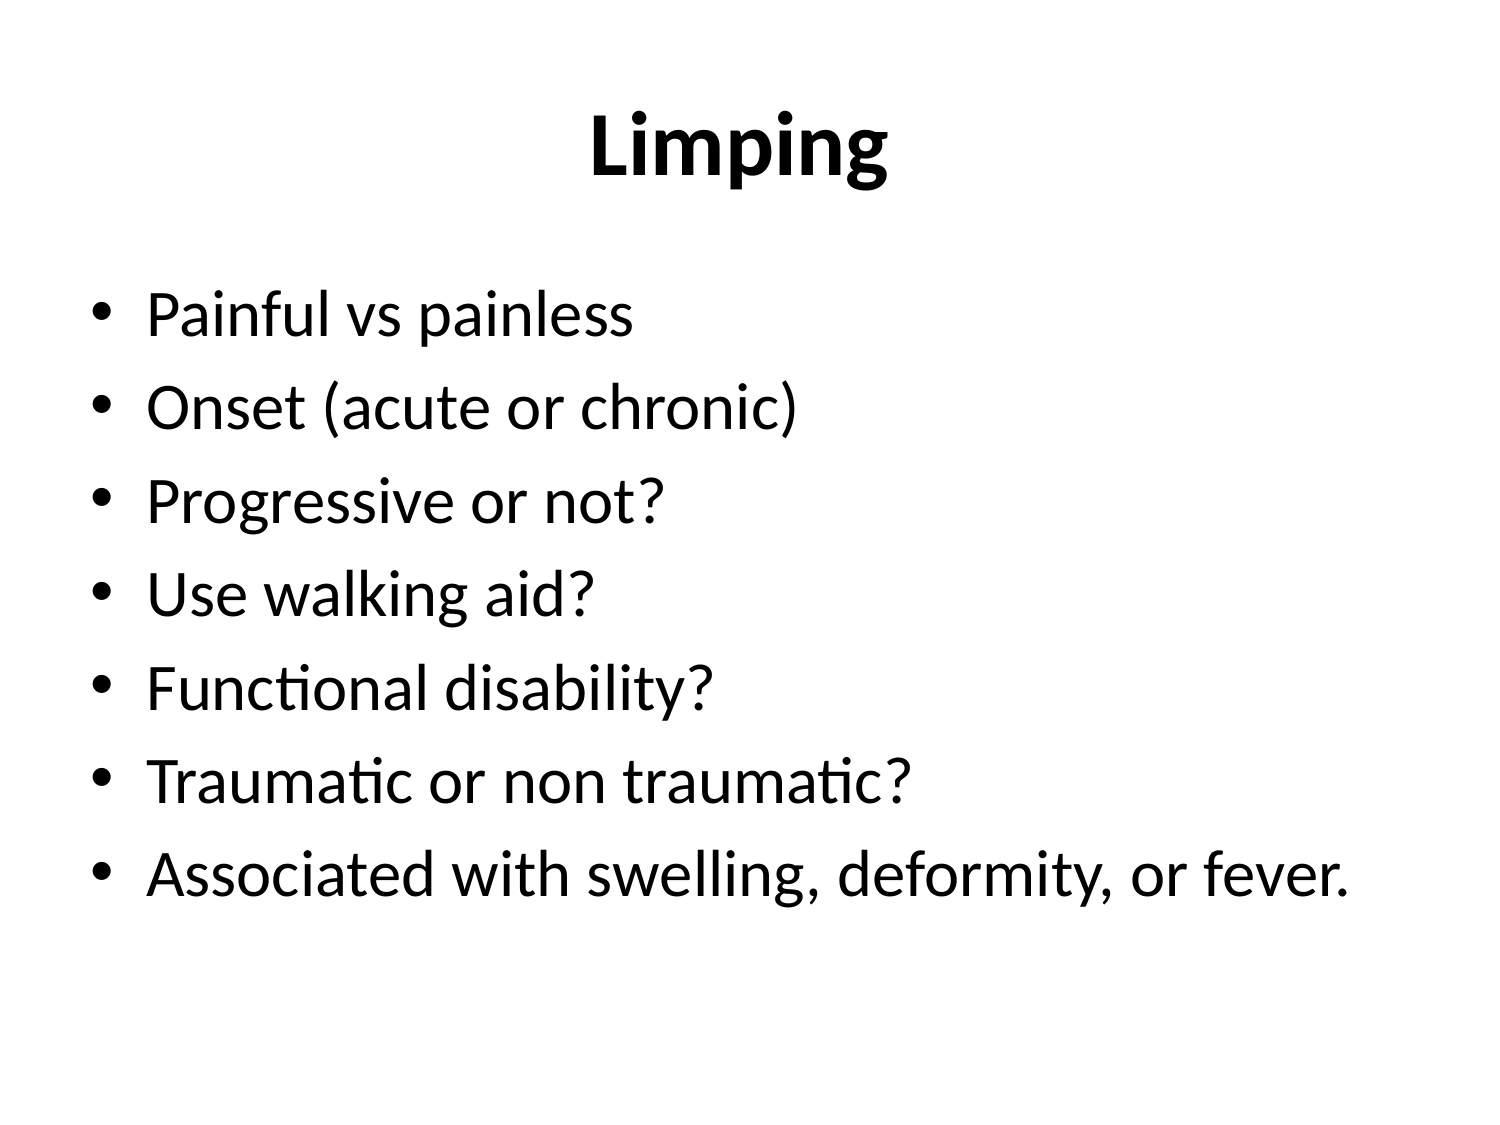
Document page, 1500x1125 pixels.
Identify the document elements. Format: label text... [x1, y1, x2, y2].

list Painful vs painless Onset (acute or chronic) Progressive or not? Use walking aid? Functional disability? Traumatic or non traumatic? Associated with swelling, deformity, or fever. [75, 262, 1425, 1005]
title Limping [75, 45, 1425, 233]
